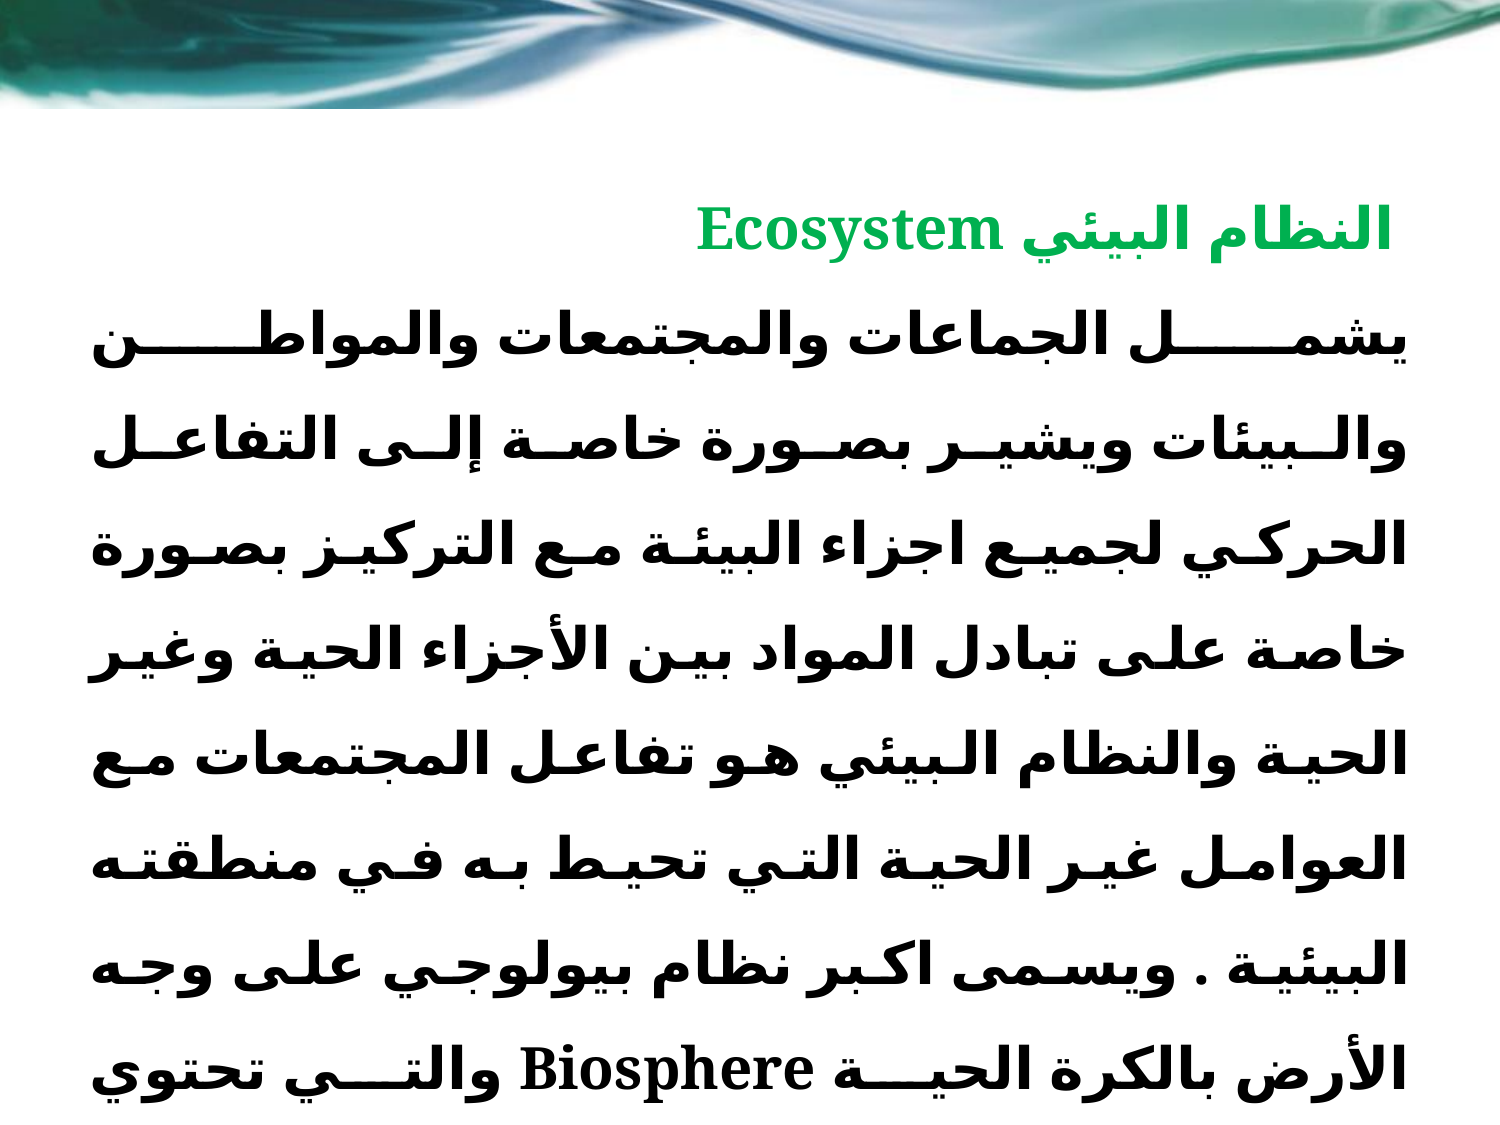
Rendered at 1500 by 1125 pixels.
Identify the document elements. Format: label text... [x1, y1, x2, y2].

list النظام البيئي Ecosystem يشمل الجماعات والمجتمعات والمواطن والبيئات ويشير بصورة خاصة إلى التفاعل الحركي لجميع اجزاء البيئة مع التركيز بصورة خاصة على تبادل المواد بين الأجزاء الحية وغير الحية والنظام البيئي هو تفاعل المجتمعات مع العوامل غير الحية التي تحيط به في منطقته البيئية . ويسمى اكبر نظام بيولوجي على وجه الأرض بالكرة الحية Biosphere والتي تحتوي جميع العوامل الحية وغير الحية الموجودة في اليابسة والهواء والماء. [75, 149, 1425, 854]
picture [0, 0, 1500, 109]
